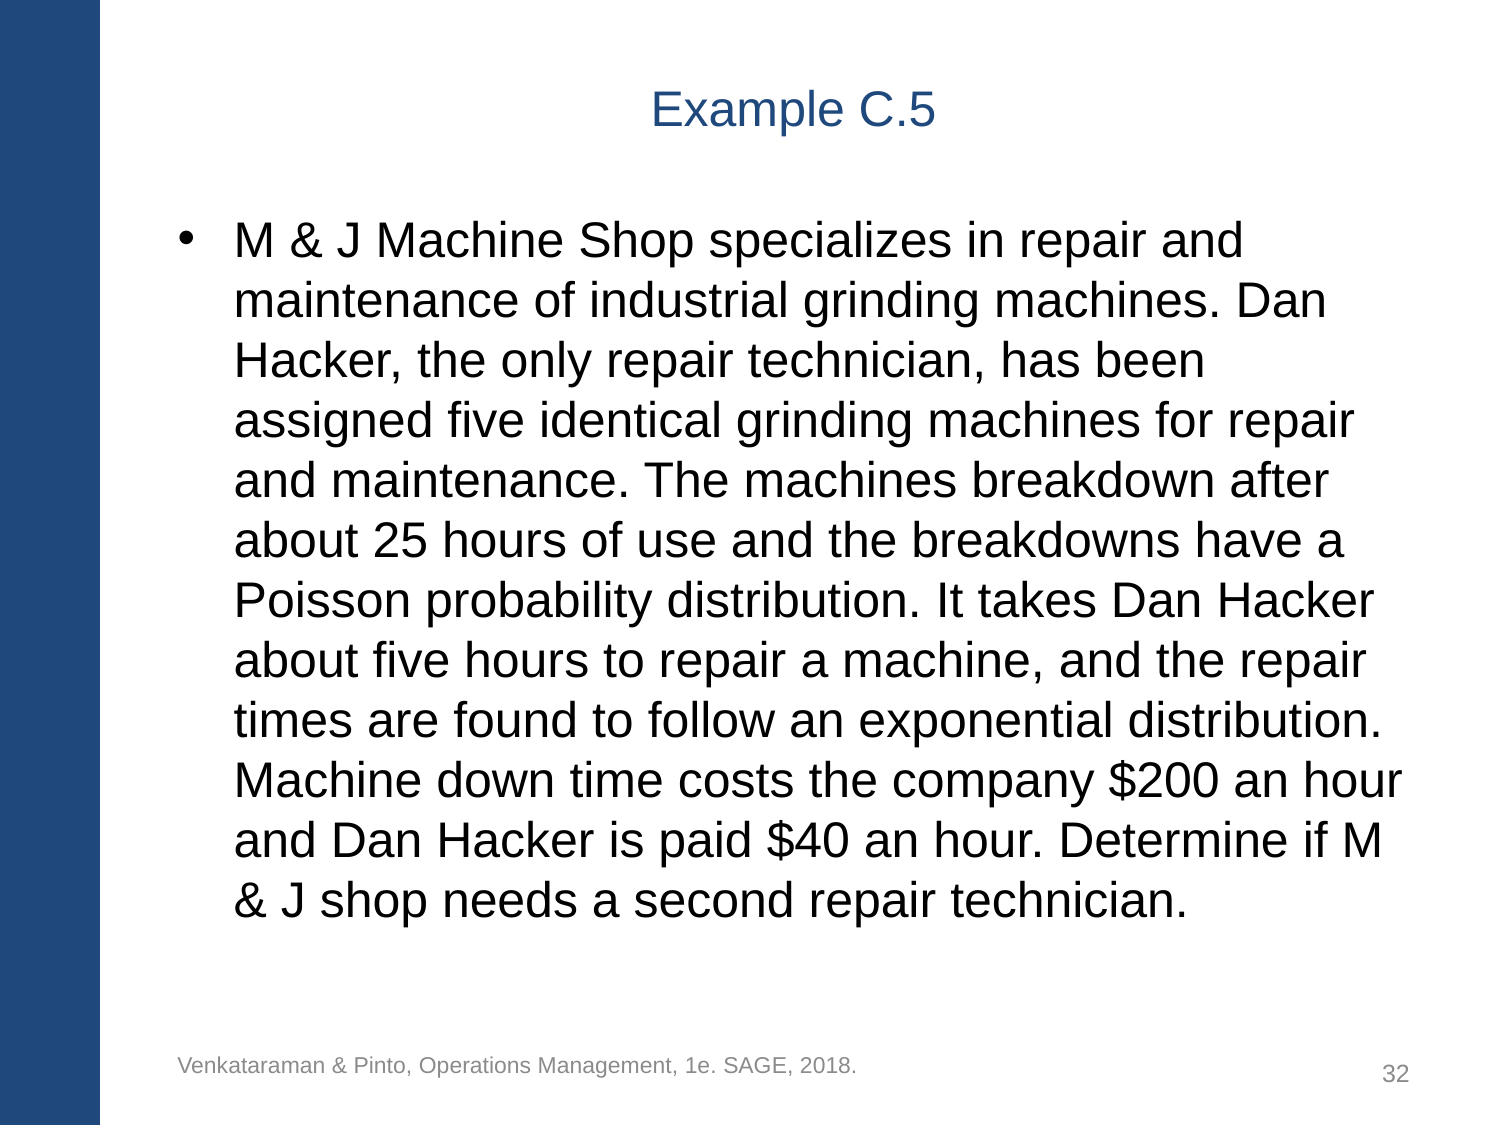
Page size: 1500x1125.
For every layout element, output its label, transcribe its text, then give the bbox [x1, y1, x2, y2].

list M & J Machine Shop specializes in repair and maintenance of industrial grinding machines. Dan Hacker, the only repair technician, has been assigned five identical grinding machines for repair and maintenance. The machines breakdown after about 25 hours of use and the breakdowns have a Poisson probability distribution. It takes Dan Hacker about five hours to repair a machine, and the repair times are found to follow an exponential distribution. Machine down time costs the company $200 an hour and Dan Hacker is paid $40 an hour. Determine if M & J shop needs a second repair technician. [162, 200, 1425, 1025]
footer Venkataraman & Pinto, Operations Management, 1e. SAGE, 2018. [162, 1042, 1313, 1103]
slide_number 32 [1350, 1042, 1425, 1103]
title Example C.5 [162, 12, 1425, 200]
